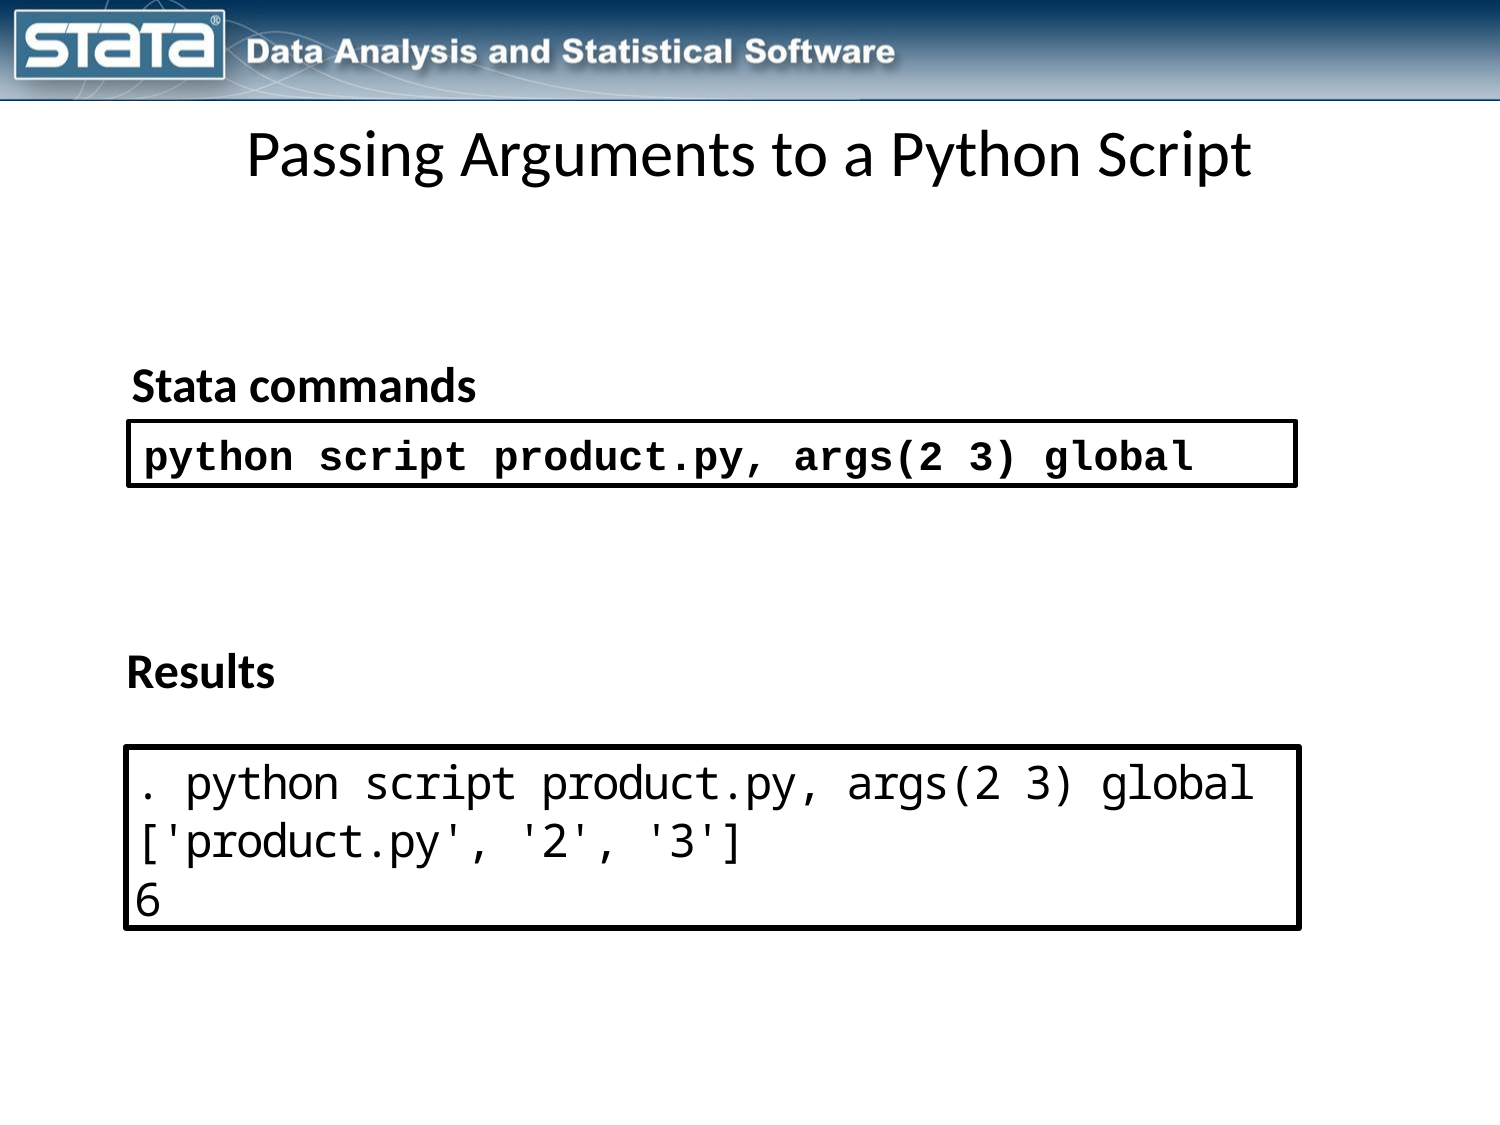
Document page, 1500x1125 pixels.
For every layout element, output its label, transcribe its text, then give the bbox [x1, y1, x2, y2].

text_box Stata commands [116, 345, 492, 421]
picture [0, 0, 1500, 99]
text_box python script product.py, args(2 3) global [128, 420, 1296, 486]
text_box Results [111, 631, 291, 706]
title Passing Arguments to a Python Script [0, 99, 1500, 200]
picture [128, 749, 1296, 926]
